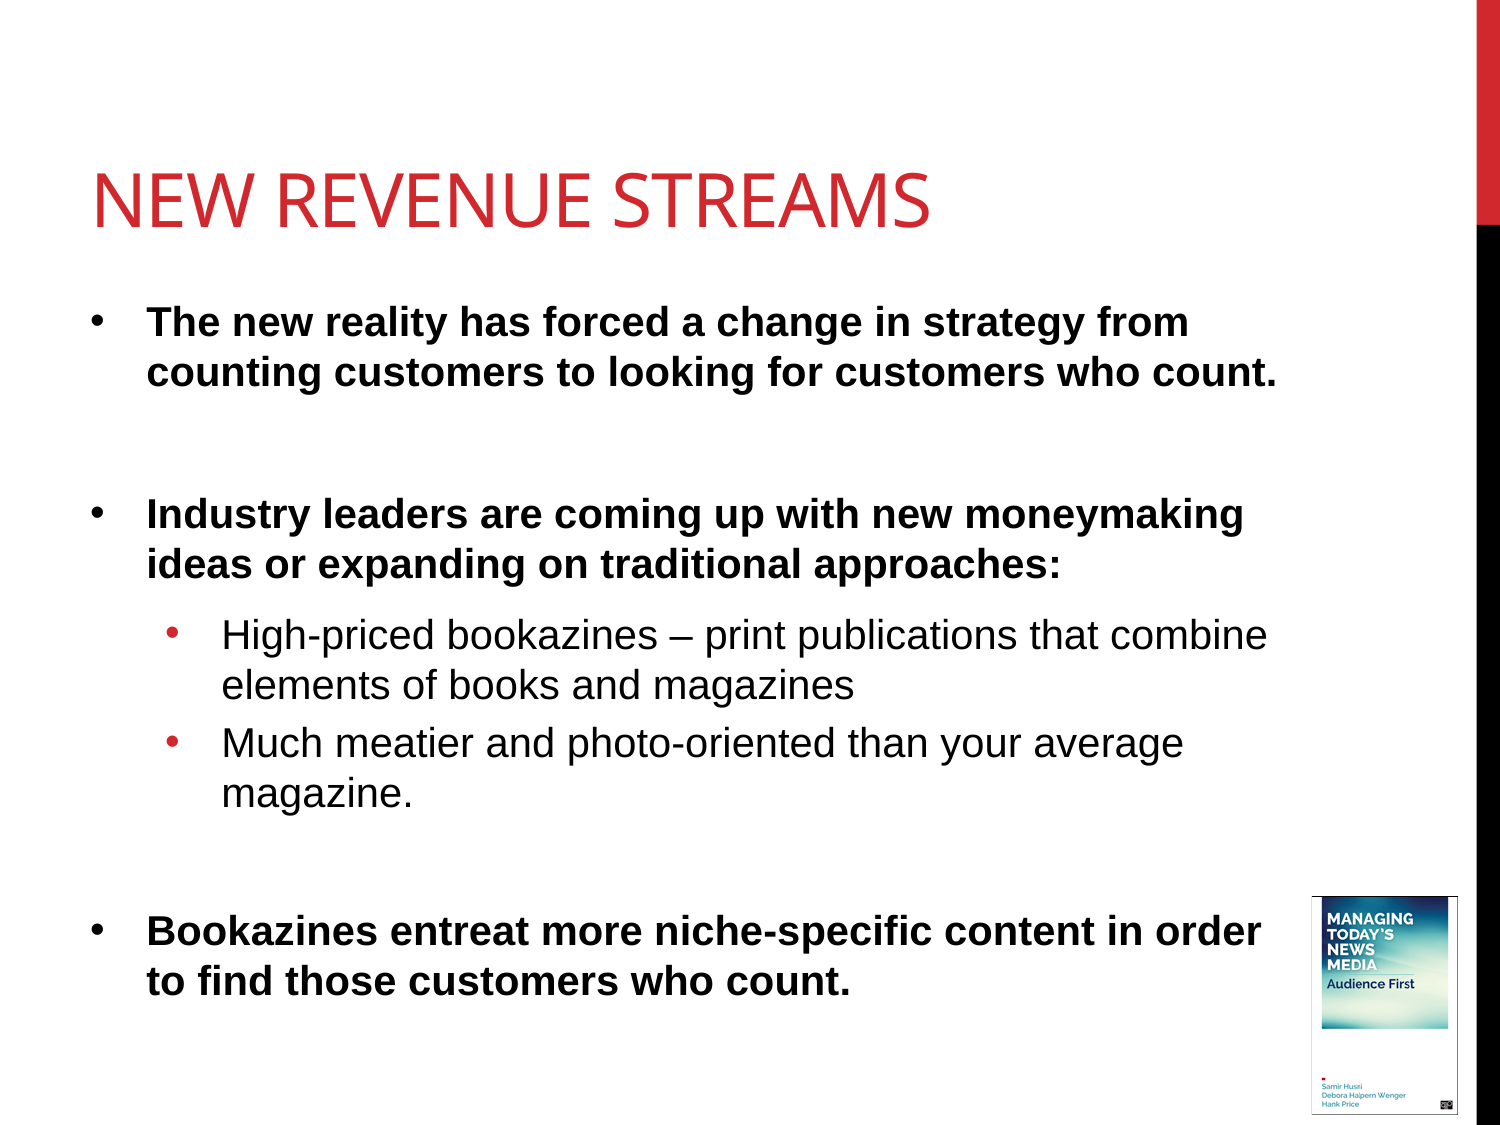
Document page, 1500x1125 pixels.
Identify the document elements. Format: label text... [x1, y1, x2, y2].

title New revenue streams [75, 25, 1025, 250]
list The new reality has forced a change in strategy from counting customers to looking for customers who count. Industry leaders are coming up with new moneymaking ideas or expanding on traditional approaches: High-priced bookazines – print publications that combine elements of books and magazines Much meatier and photo-oriented than your average magazine. Bookazines entreat more niche-specific content in order to find those customers who count. [75, 287, 1325, 1005]
picture [1311, 896, 1458, 1115]
